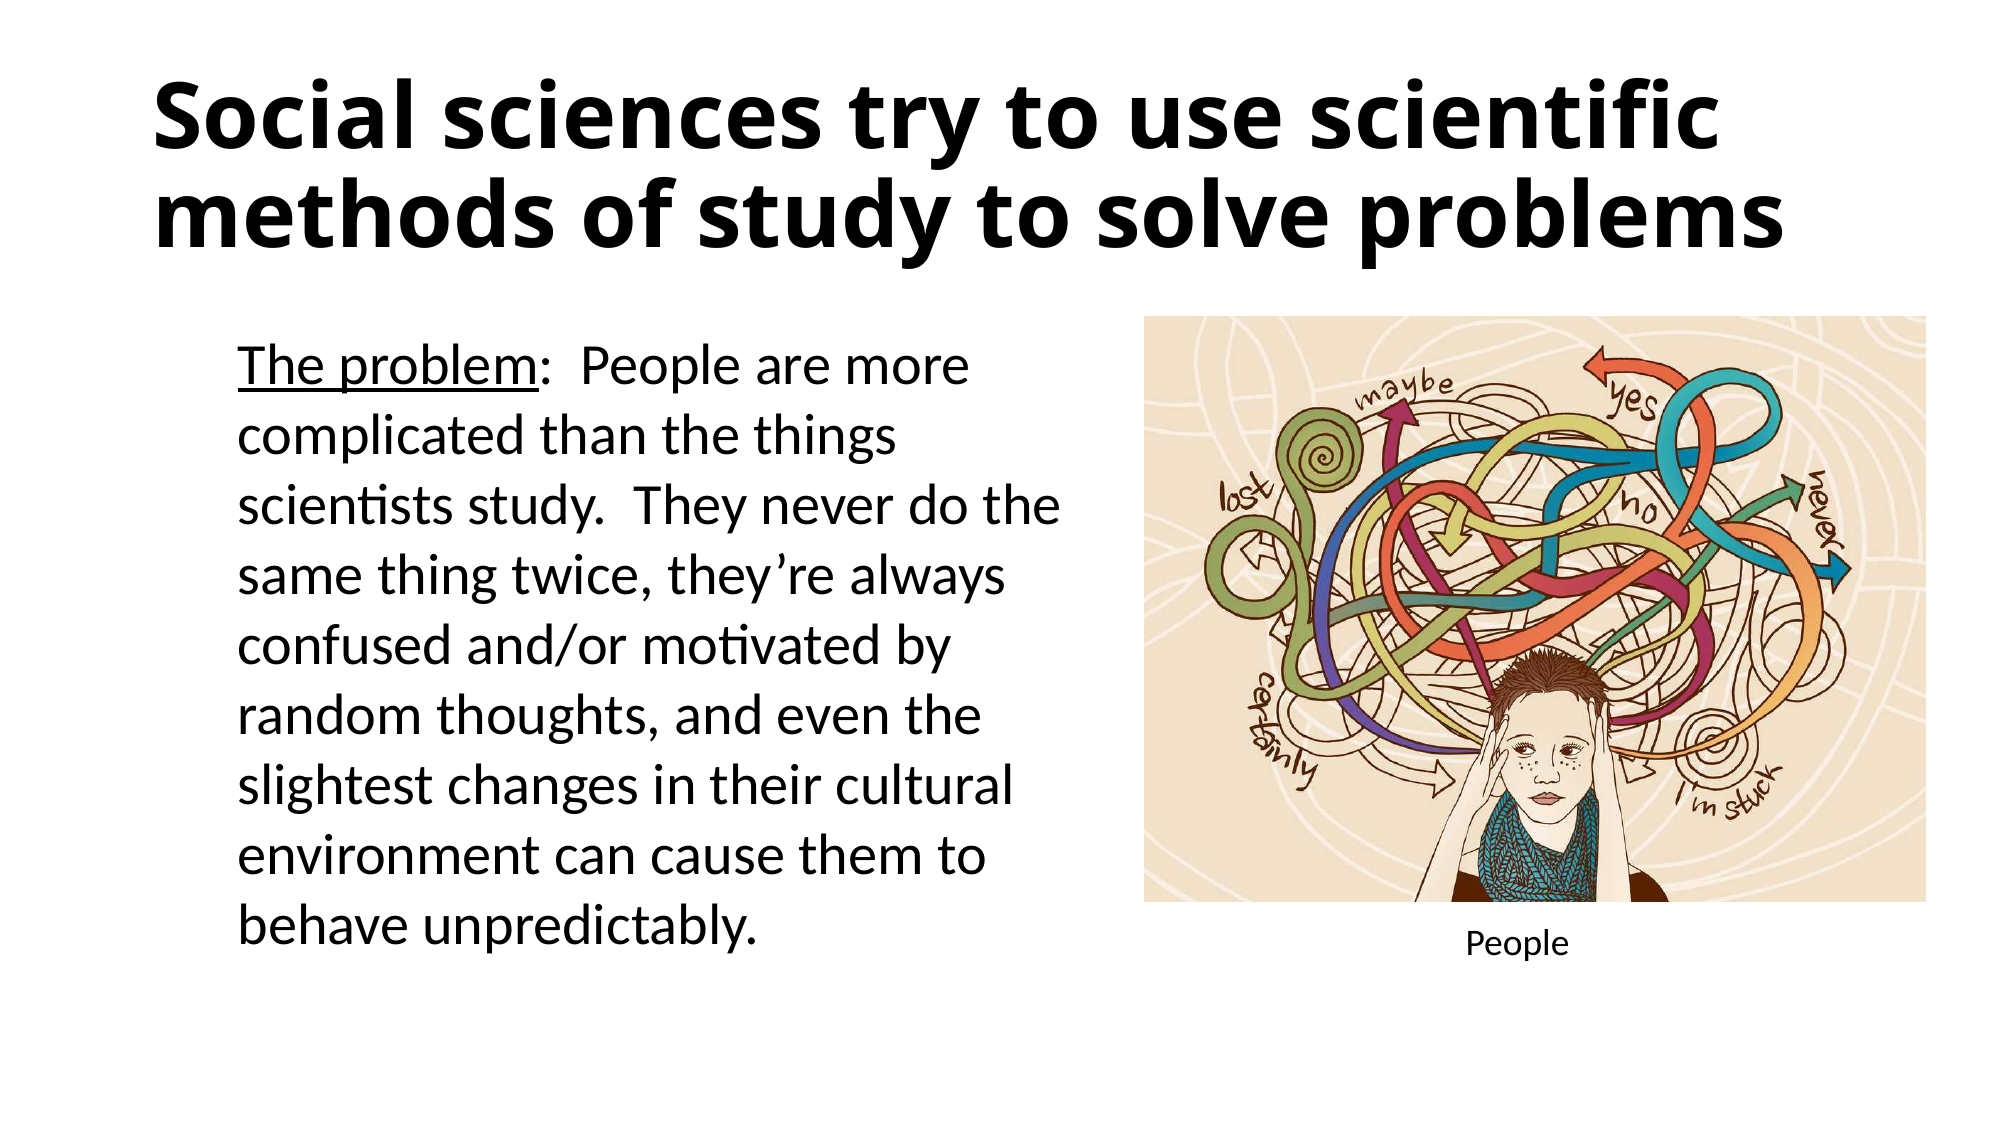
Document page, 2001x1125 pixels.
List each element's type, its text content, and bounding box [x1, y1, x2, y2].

text_box The problem: People are more complicated than the things scientists study. They never do the same thing twice, they’re always confused and/or motivated by random thoughts, and even the slightest changes in their cultural environment can cause them to behave unpredictably. [222, 318, 1123, 964]
title Social sciences try to use scientific methods of study to solve problems [137, 59, 1863, 278]
text_box People [1450, 910, 2000, 971]
picture [1144, 316, 1926, 902]
